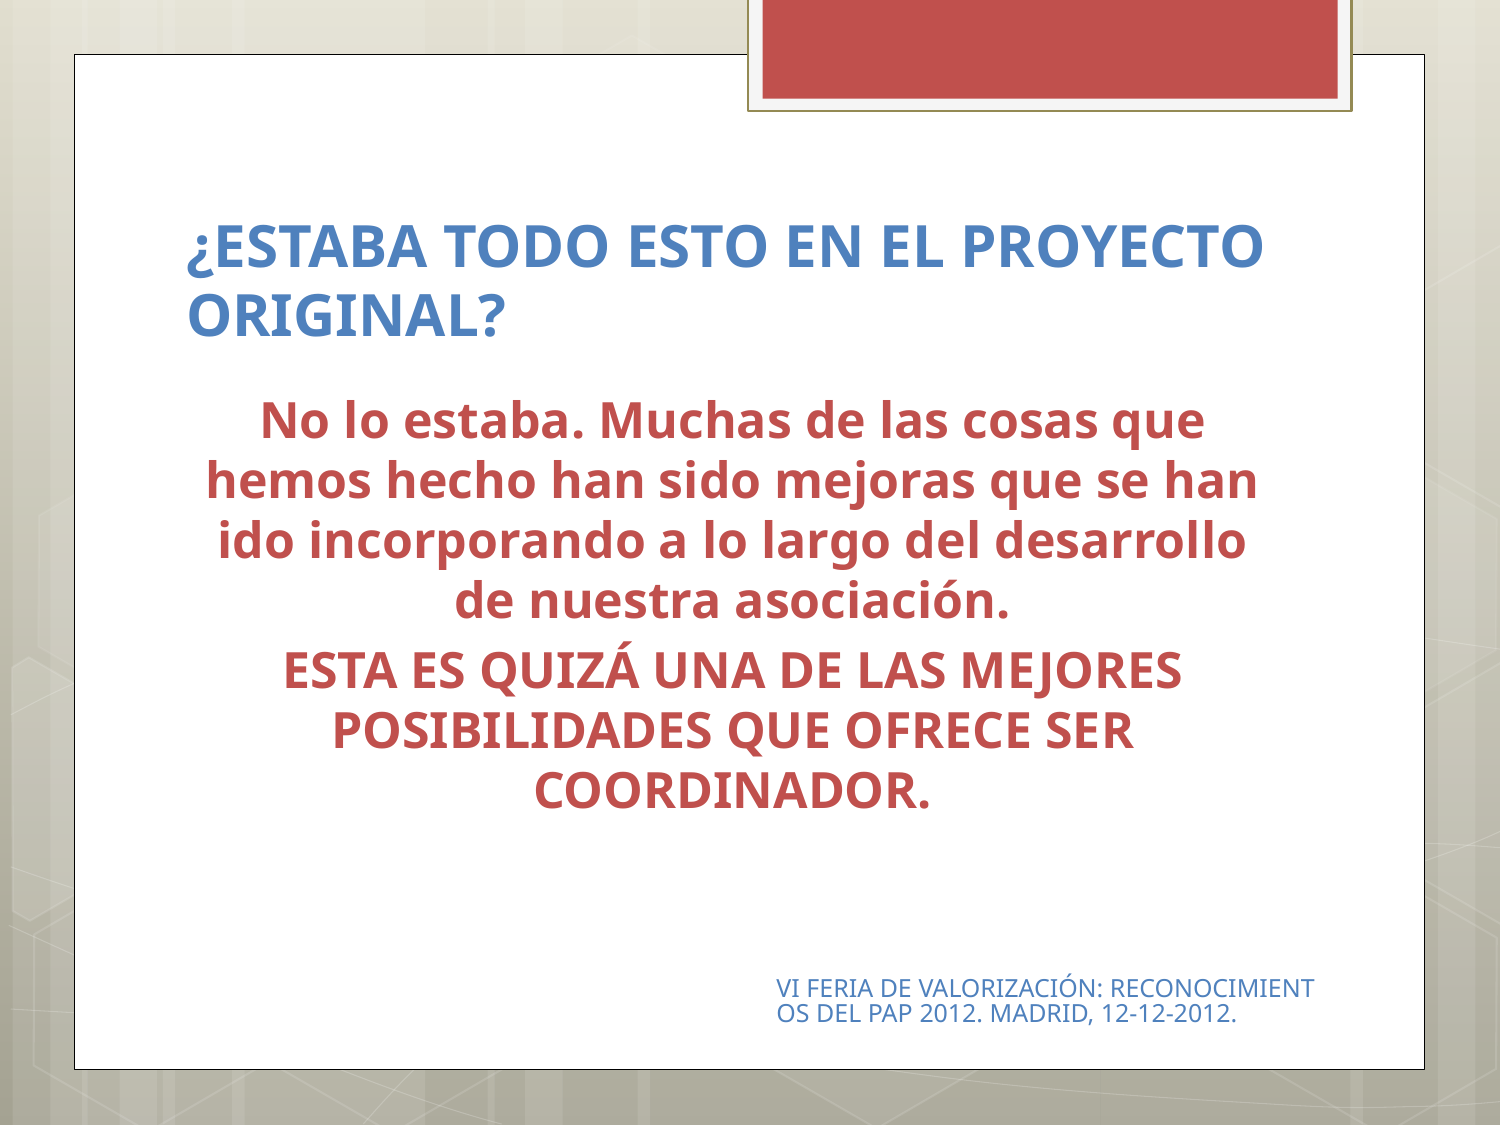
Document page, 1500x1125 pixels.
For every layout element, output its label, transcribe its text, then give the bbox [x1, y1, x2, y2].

list No lo estaba. Muchas de las cosas que hemos hecho han sido mejoras que se han ido incorporando a lo largo del desarrollo de nuestra asociación. ESTA ES QUIZÁ UNA DE LAS MEJORES POSIBILIDADES QUE OFRECE SER COORDINADOR. [171, 381, 1283, 957]
footer VI FERIA DE VALORIZACIÓN: RECONOCIMIENTOS DEL PAP 2012. MADRID, 12-12-2012. [761, 960, 1336, 1020]
title ¿ESTABA TODO ESTO EN EL PROYECTO ORIGINAL? [171, 168, 1324, 357]
